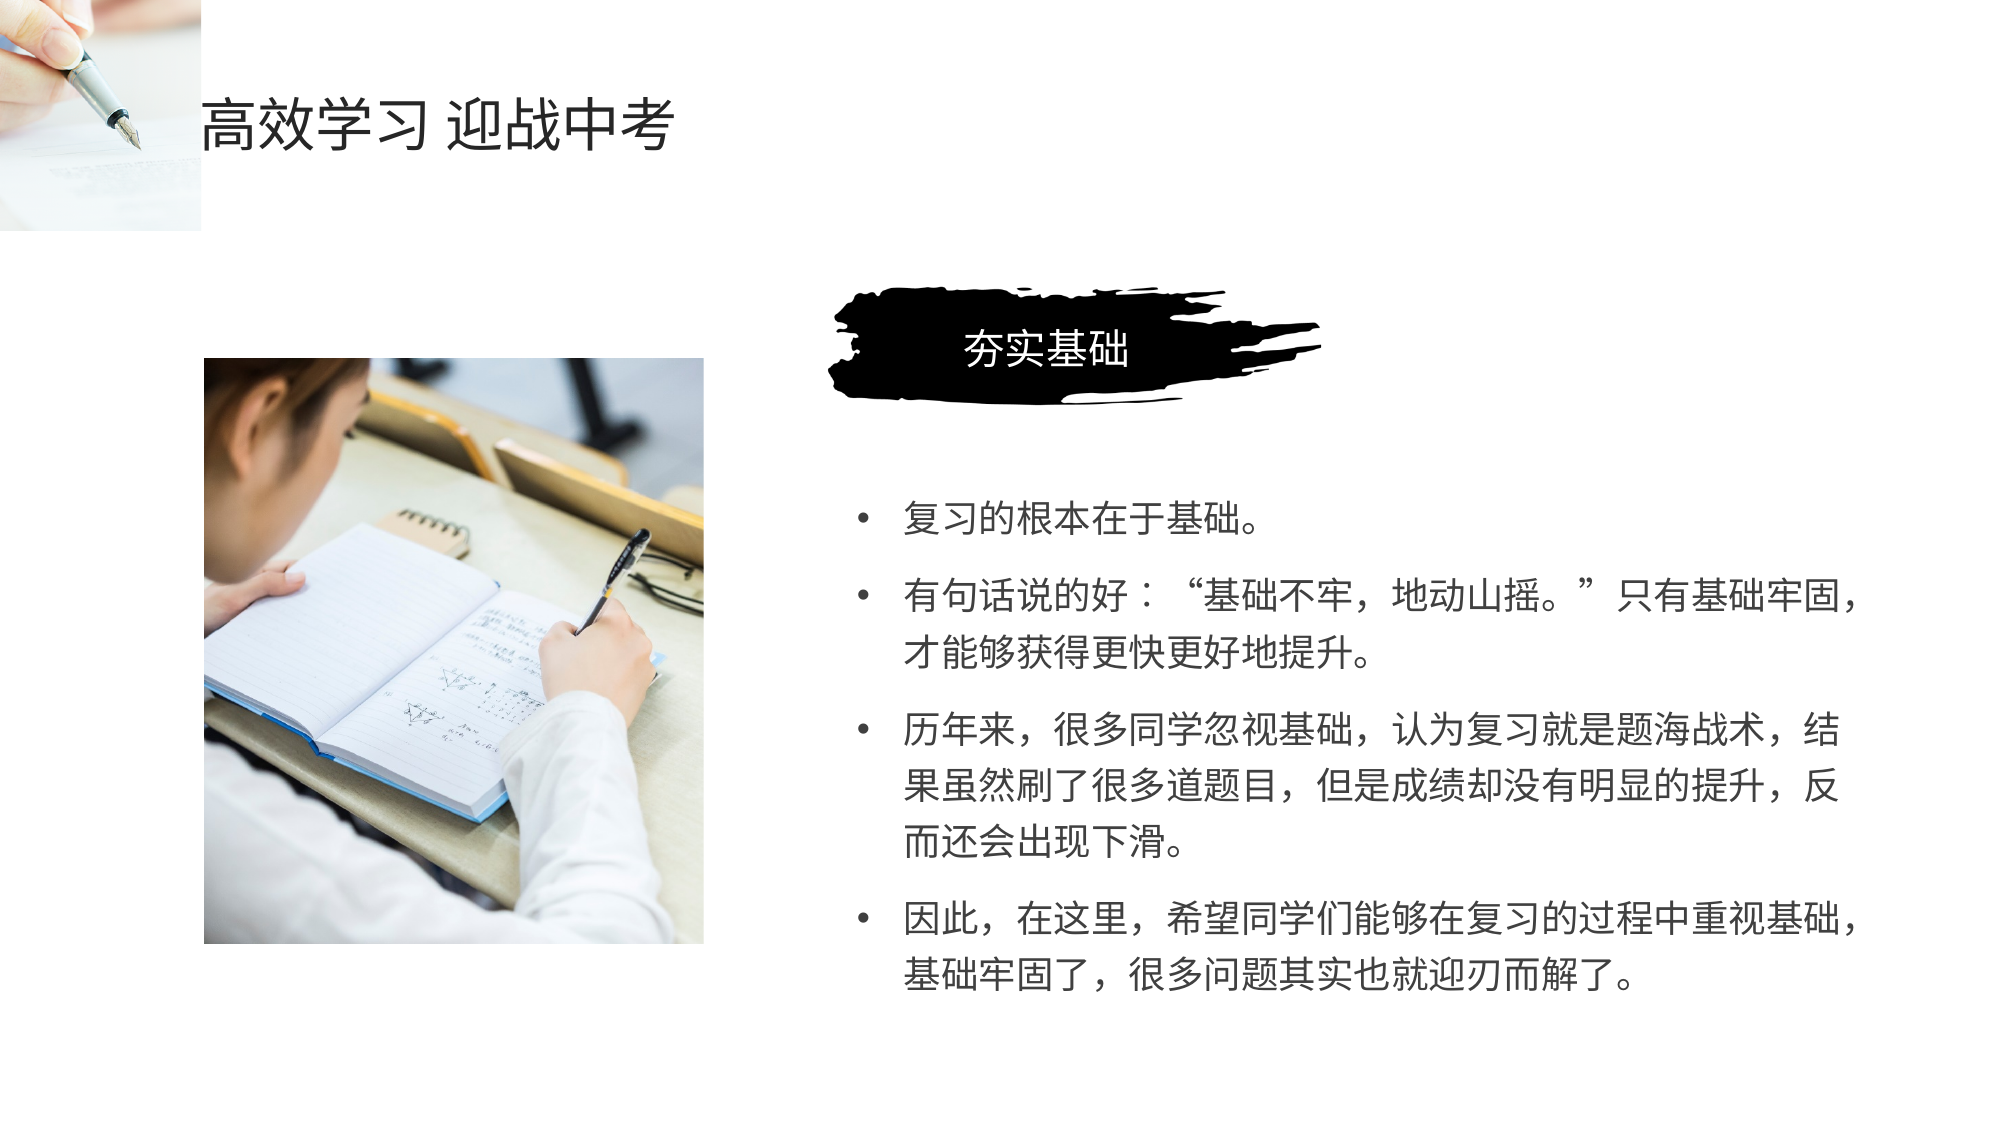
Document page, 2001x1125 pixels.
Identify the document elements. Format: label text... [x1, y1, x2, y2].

picture [0, 0, 141, 132]
picture [202, 358, 704, 944]
text_box 复习的根本在于基础。 有句话说的好︰“基础不牢，地动山摇。”只有基础牢固，才能够获得更快更好地提升。 历年来，很多同学忽视基础，认为复习就是题海战术，结果虽然刷了很多道题目，但是成绩却没有明显的提升，反而还会出现下滑。 因此，在这里，希望同学们能够在复习的过程中重视基础，基础牢固了，很多问题其实也就迎刃而解了。 [842, 476, 1868, 1004]
text_box 调整心态 制定计划 [0, 0, 170, 162]
text_box 高效学习 迎战中考 [184, 80, 1185, 166]
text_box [820, 278, 1322, 410]
